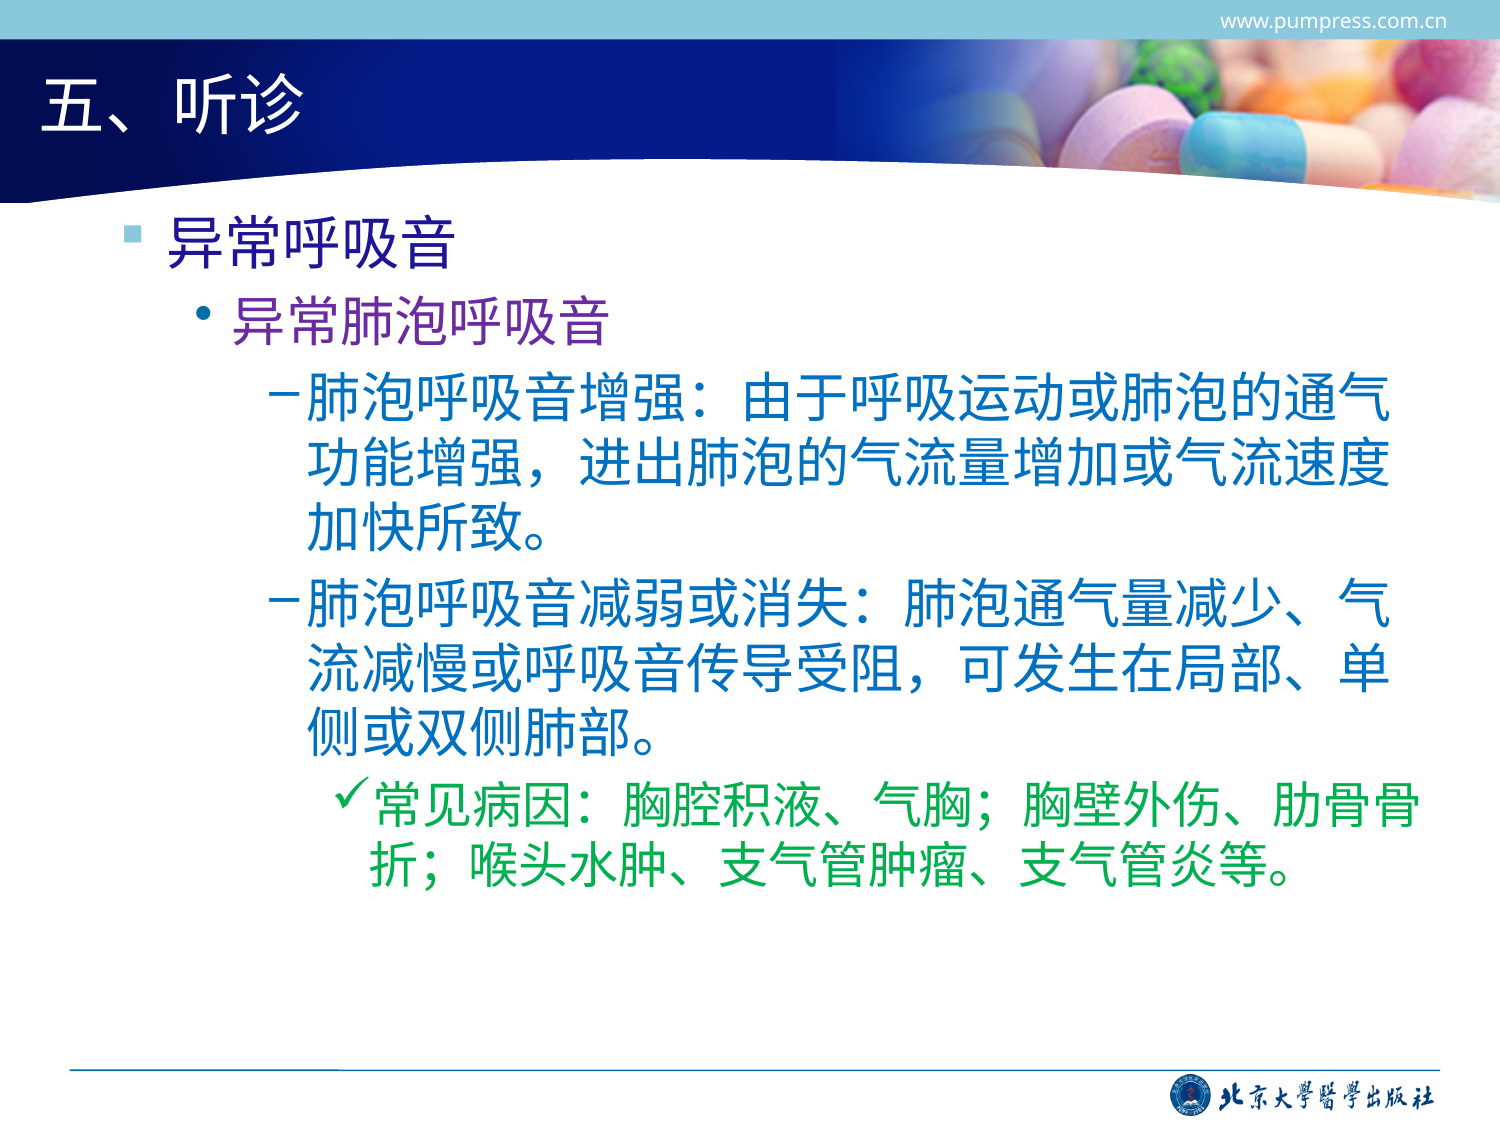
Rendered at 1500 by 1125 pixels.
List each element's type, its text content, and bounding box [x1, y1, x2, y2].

picture [1170, 1074, 1436, 1118]
list 异常呼吸音 异常肺泡呼吸音 肺泡呼吸音增强：由于呼吸运动或肺泡的通气功能增强，进出肺泡的气流量增加或气流速度加快所致。 肺泡呼吸音减弱或消失：肺泡通气量减少、气流减慢或呼吸音传导受阻，可发生在局部、单侧或双侧肺部。 常见病因：胸腔积液、气胸；胸壁外伤、肋骨骨折；喉头水肿、支气管肿瘤、支气管炎等。 [29, 199, 1442, 1025]
picture [0, 40, 1500, 203]
title 五、听诊 [23, 56, 1349, 149]
slide_number www.pumpress.com.cn [1024, 0, 1463, 38]
